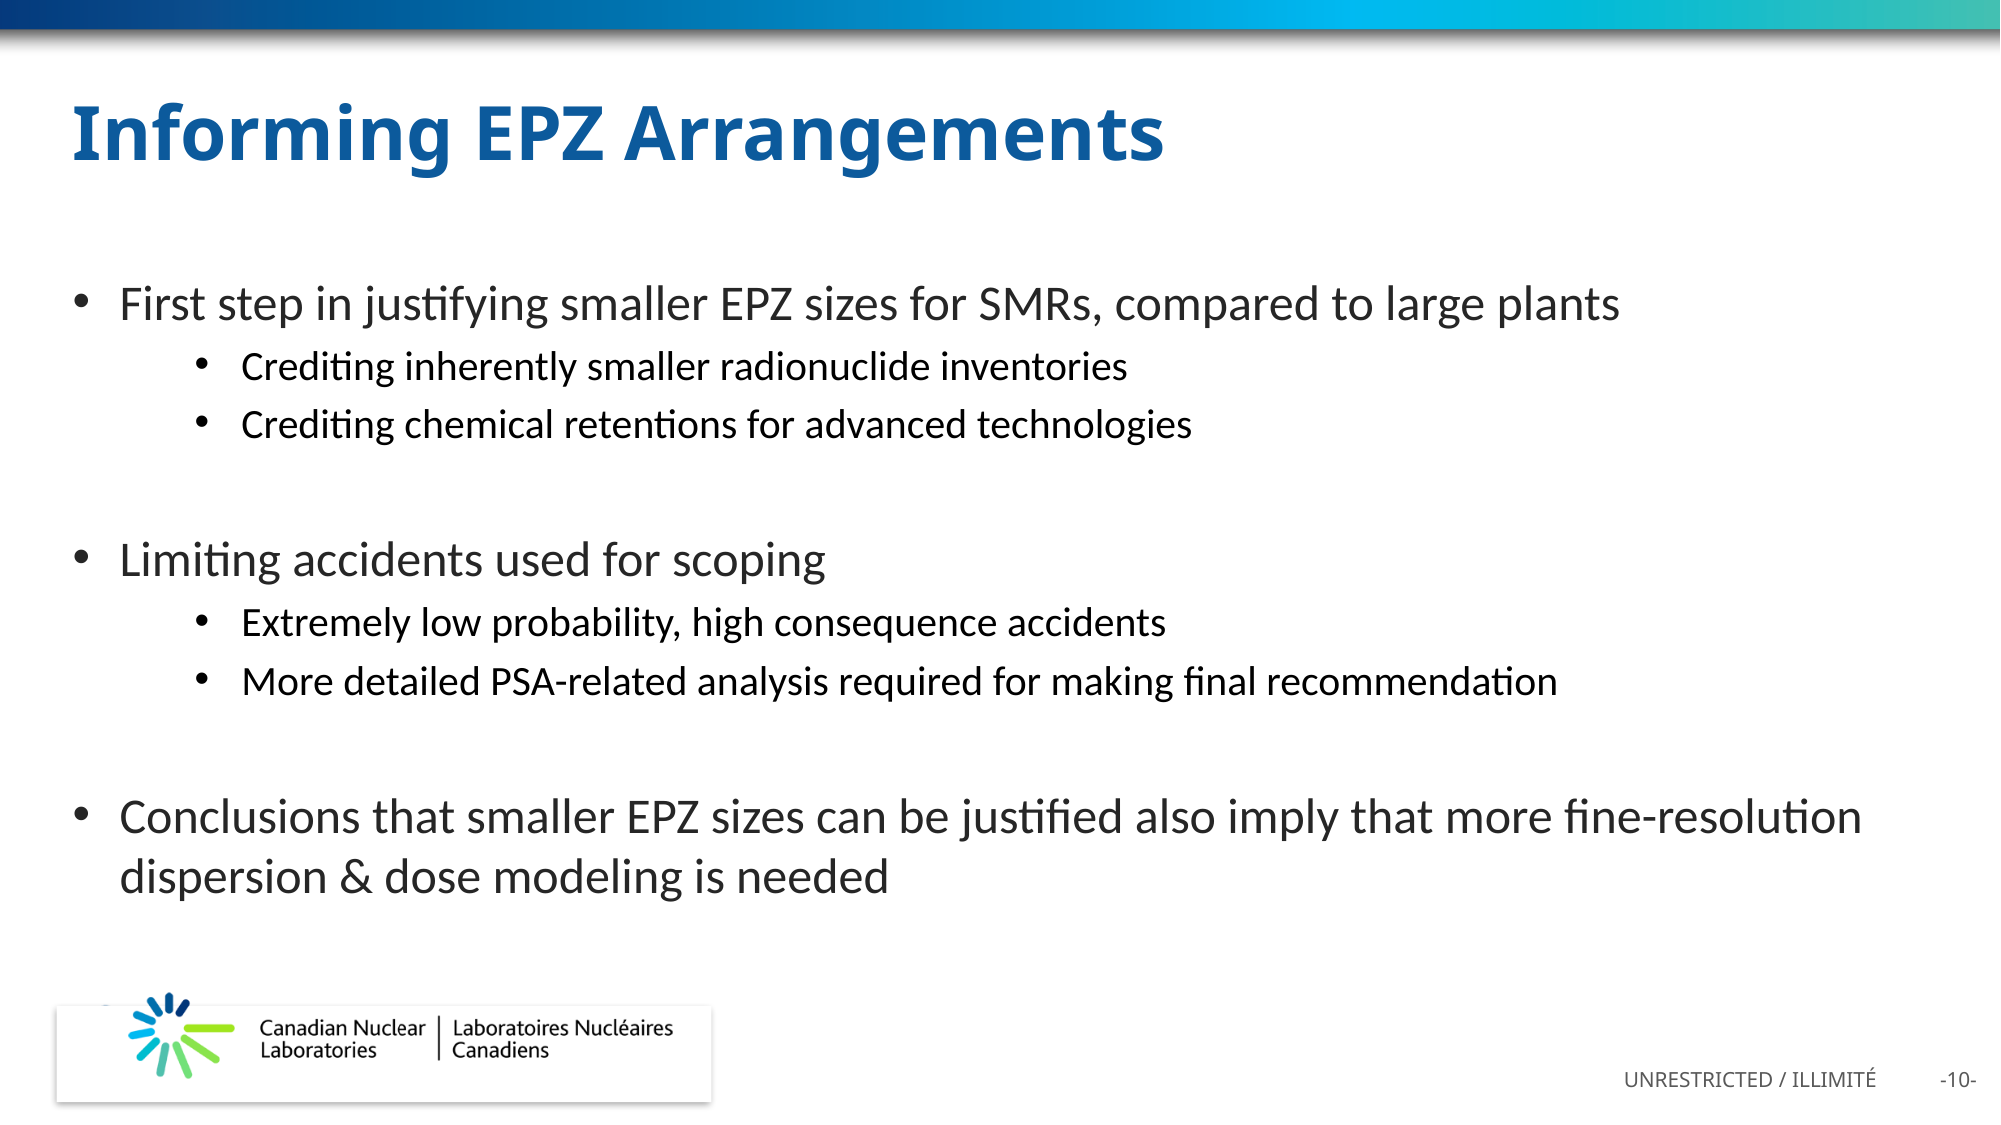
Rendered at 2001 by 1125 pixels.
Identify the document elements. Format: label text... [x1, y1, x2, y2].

list First step in justifying smaller EPZ sizes for SMRs, compared to large plants Crediting inherently smaller radionuclide inventories Crediting chemical retentions for advanced technologies Limiting accidents used for scoping Extremely low probability, high consequence accidents More detailed PSA-related analysis required for making final recommendation Conclusions that smaller EPZ sizes can be justified also imply that more fine-resolution dispersion & dose modeling is needed [57, 262, 1958, 725]
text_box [56, 965, 712, 1105]
picture [0, 0, 2000, 87]
picture [0, 964, 2000, 1125]
title Informing EPZ Arrangements [57, 78, 1940, 184]
